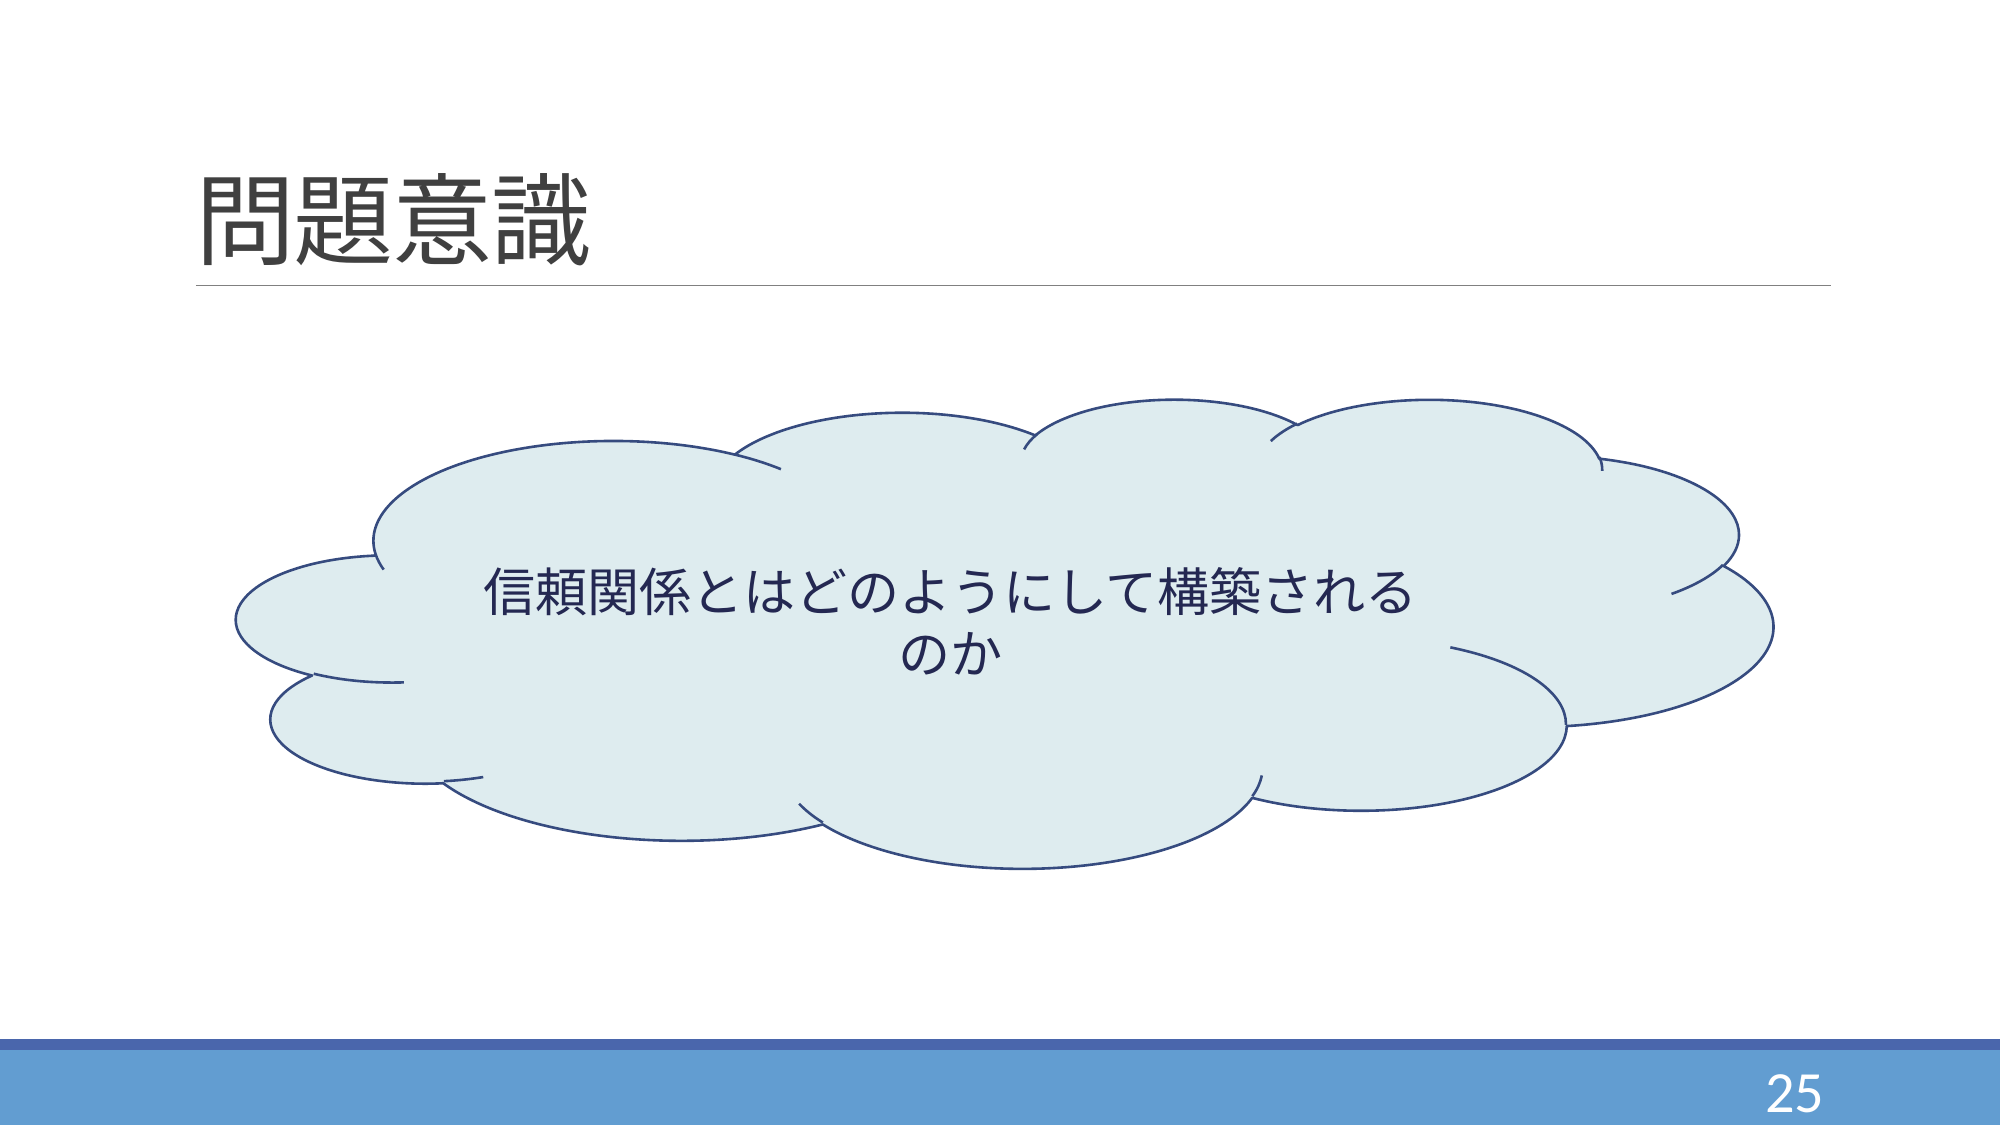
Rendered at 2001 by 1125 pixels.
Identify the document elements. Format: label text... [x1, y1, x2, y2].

slide_number 25 [1624, 1059, 1840, 1120]
text_box 信頼関係とはどのようにして構築されるのか [234, 398, 1775, 871]
title 問題意識 [180, 47, 1830, 285]
